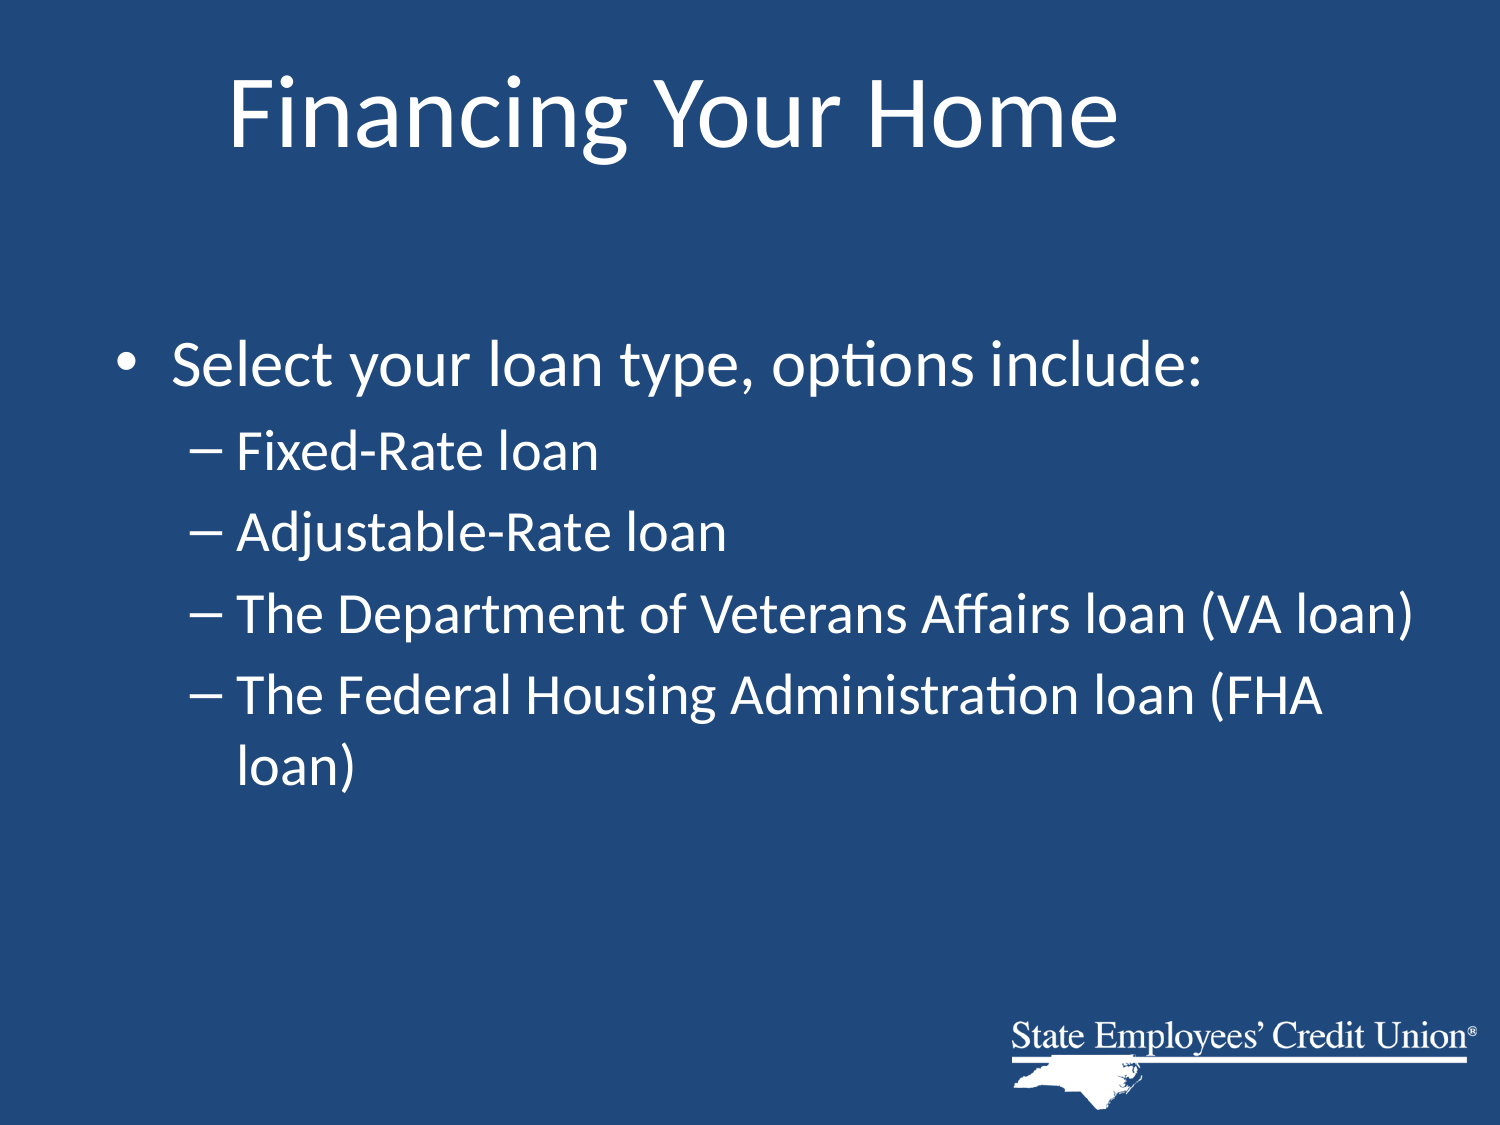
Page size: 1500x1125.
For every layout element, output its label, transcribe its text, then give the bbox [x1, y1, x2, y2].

picture [1012, 1021, 1477, 1110]
title Financing Your Home [212, 0, 1500, 213]
list Select your loan type, options include: Fixed-Rate loan Adjustable-Rate loan The Department of Veterans Affairs loan (VA loan) The Federal Housing Administration loan (FHA loan) [99, 312, 1438, 924]
